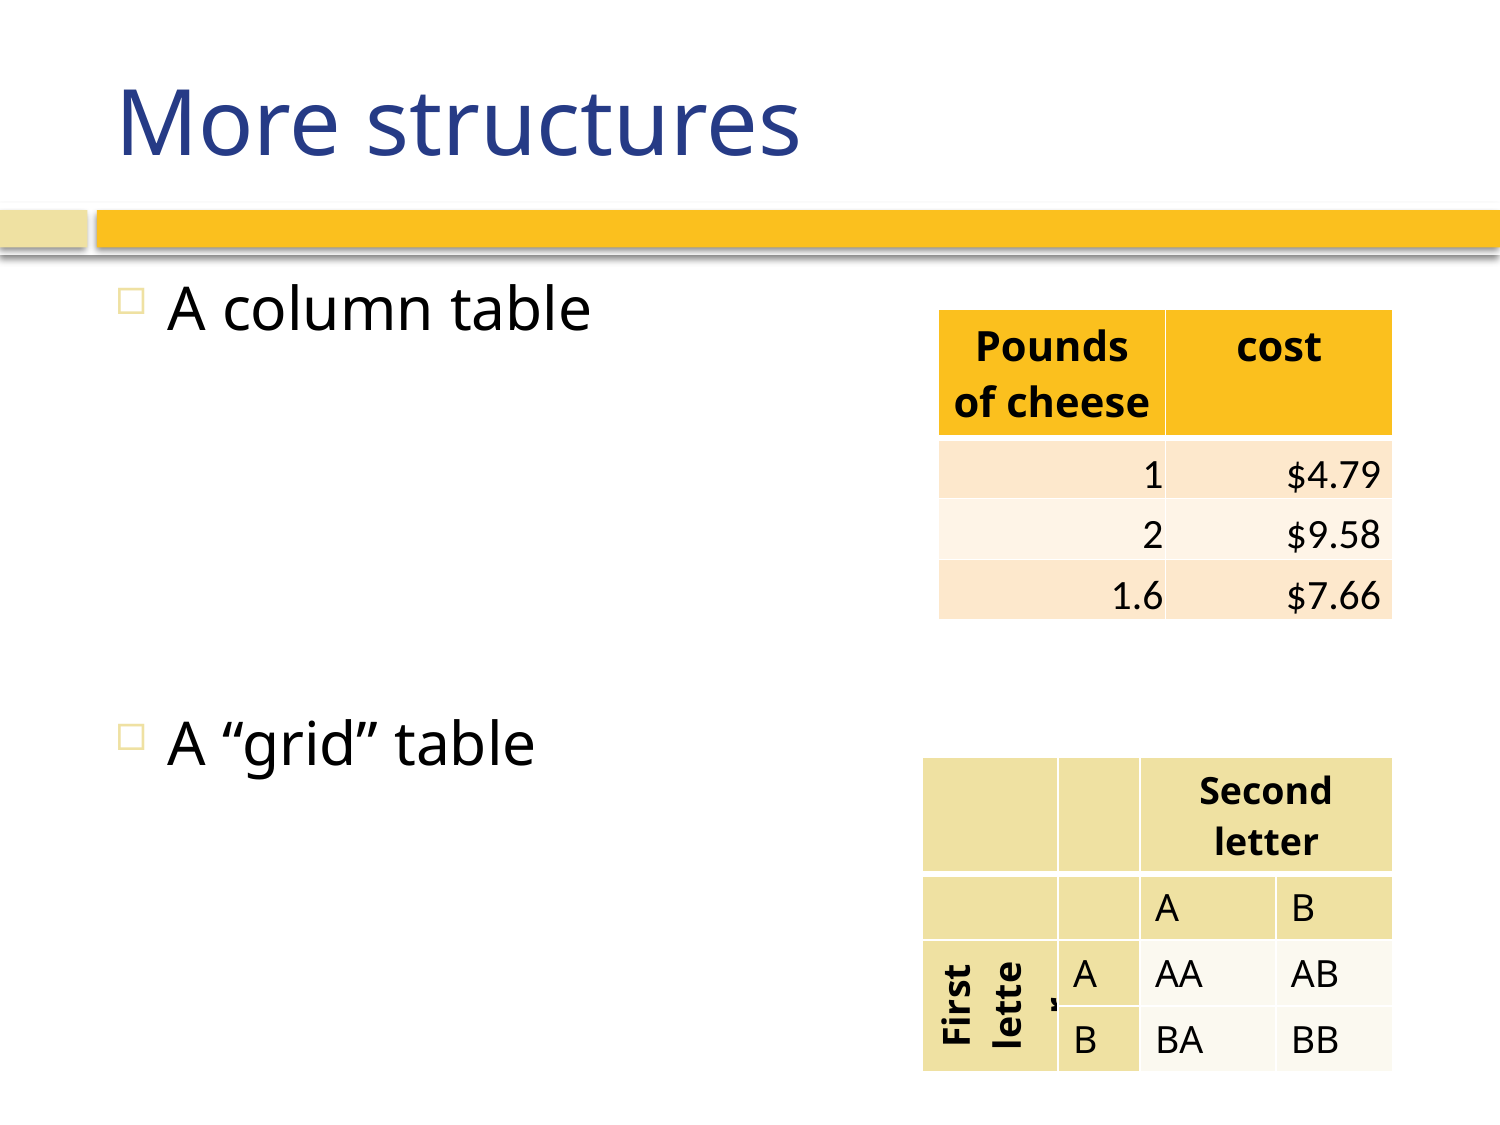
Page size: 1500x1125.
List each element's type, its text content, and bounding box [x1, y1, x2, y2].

table_cell B [1059, 1007, 1139, 1071]
table_cell A [1141, 877, 1275, 939]
table_cell AB [1277, 941, 1392, 1005]
table_cell 1.6 [939, 560, 1165, 619]
table_cell [923, 877, 1057, 939]
table_header Pounds of cheese [939, 310, 1165, 435]
table_cell 2 [939, 499, 1165, 559]
table_cell A [1059, 941, 1139, 1005]
table_cell First letter [923, 941, 1057, 1071]
title More structures [100, 37, 1438, 200]
table_cell BB [1277, 1007, 1392, 1071]
table_cell $7.66 [1166, 560, 1392, 619]
table_cell 1 [939, 441, 1165, 498]
table_header cost [1166, 310, 1392, 435]
table_header Second letter [1141, 758, 1392, 871]
table_header [1059, 758, 1139, 871]
table_cell AA [1141, 941, 1275, 1005]
list A column table A “grid” table [100, 262, 1438, 1000]
table_cell B [1277, 877, 1392, 939]
table_cell BA [1141, 1007, 1275, 1071]
table_cell [1059, 877, 1139, 939]
table_cell $9.58 [1166, 499, 1392, 559]
table_header [923, 758, 1057, 871]
table_cell $4.79 [1166, 441, 1392, 498]
